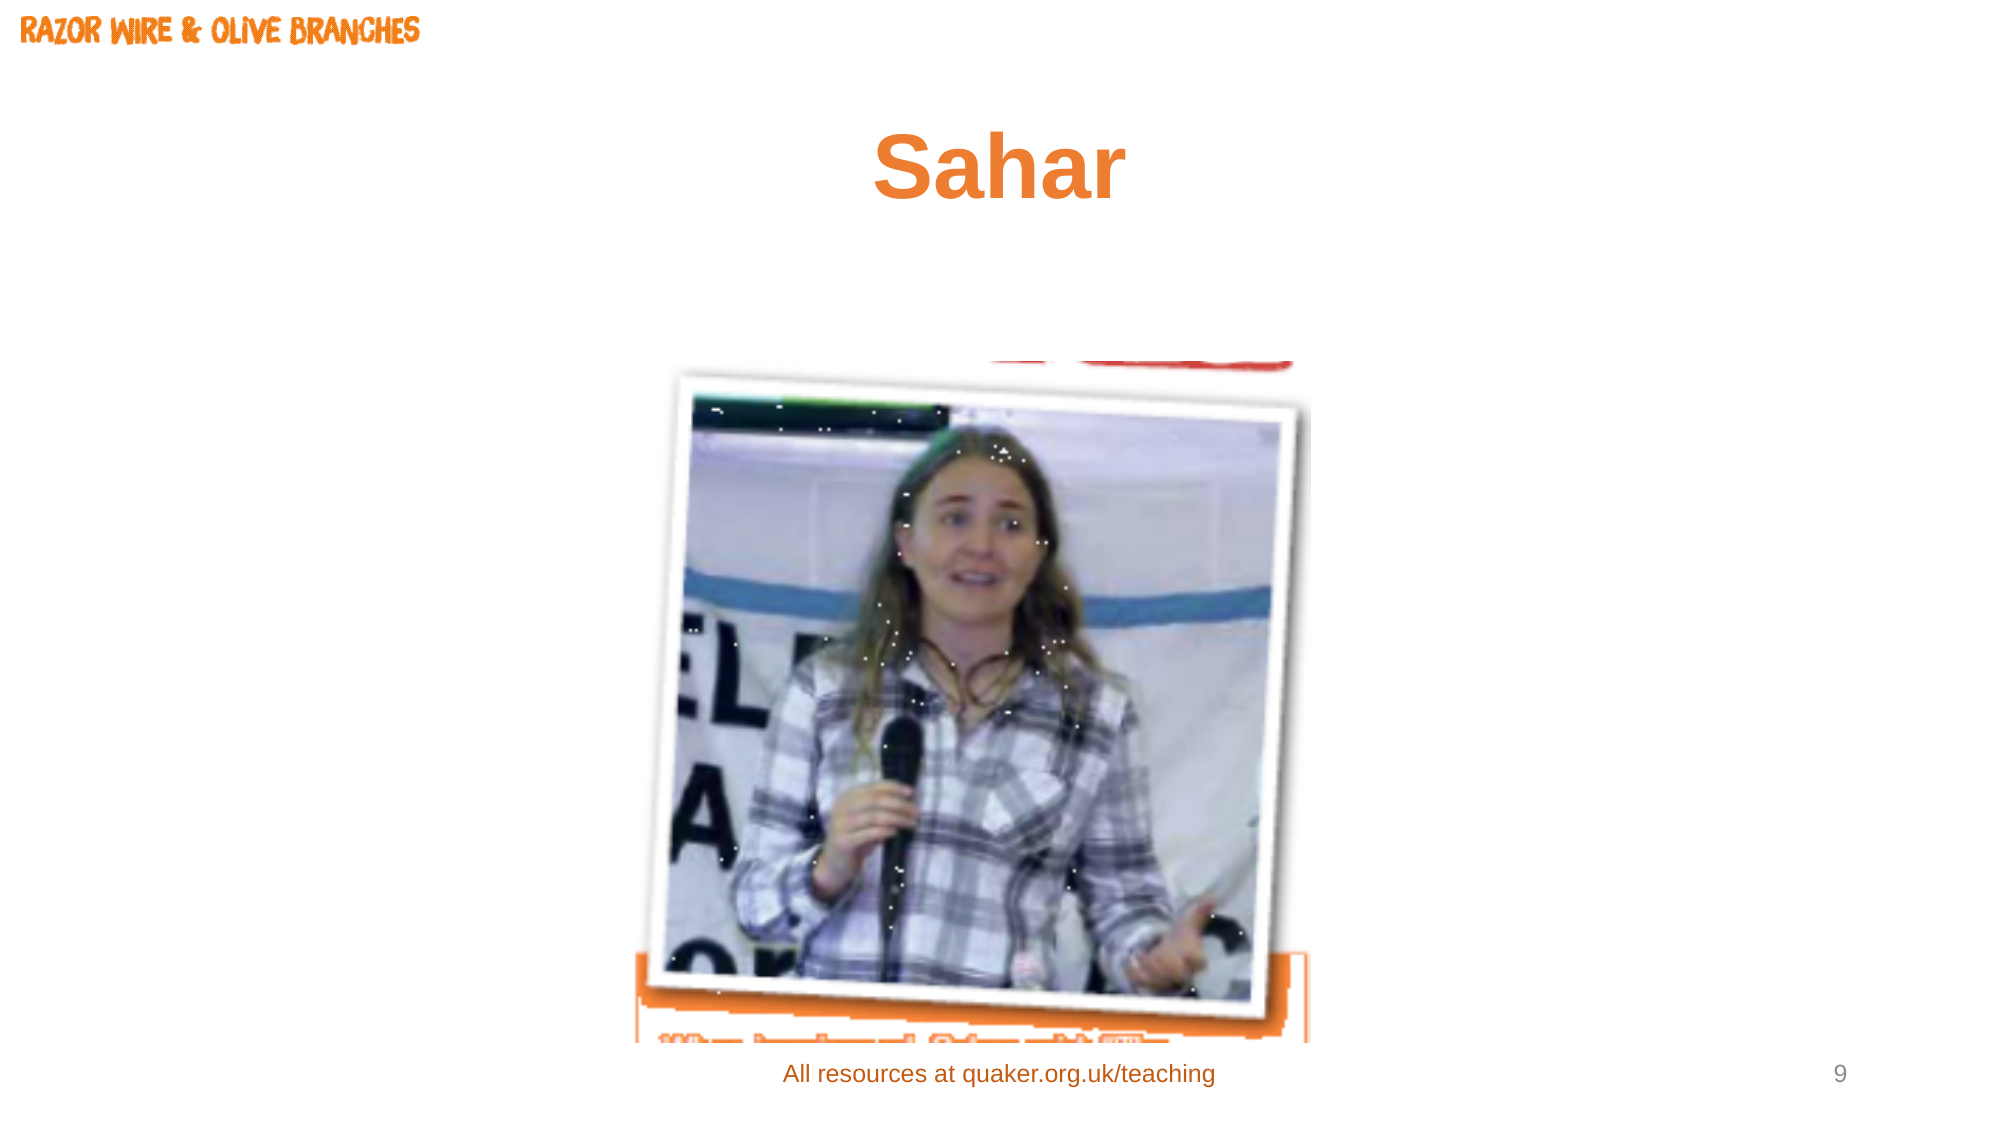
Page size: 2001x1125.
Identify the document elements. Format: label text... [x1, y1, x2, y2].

footer All resources at quaker.org.uk/teaching [662, 1042, 1338, 1103]
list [628, 361, 1311, 1043]
title Sahar [137, 59, 1863, 278]
slide_number 9 [1412, 1042, 1863, 1103]
